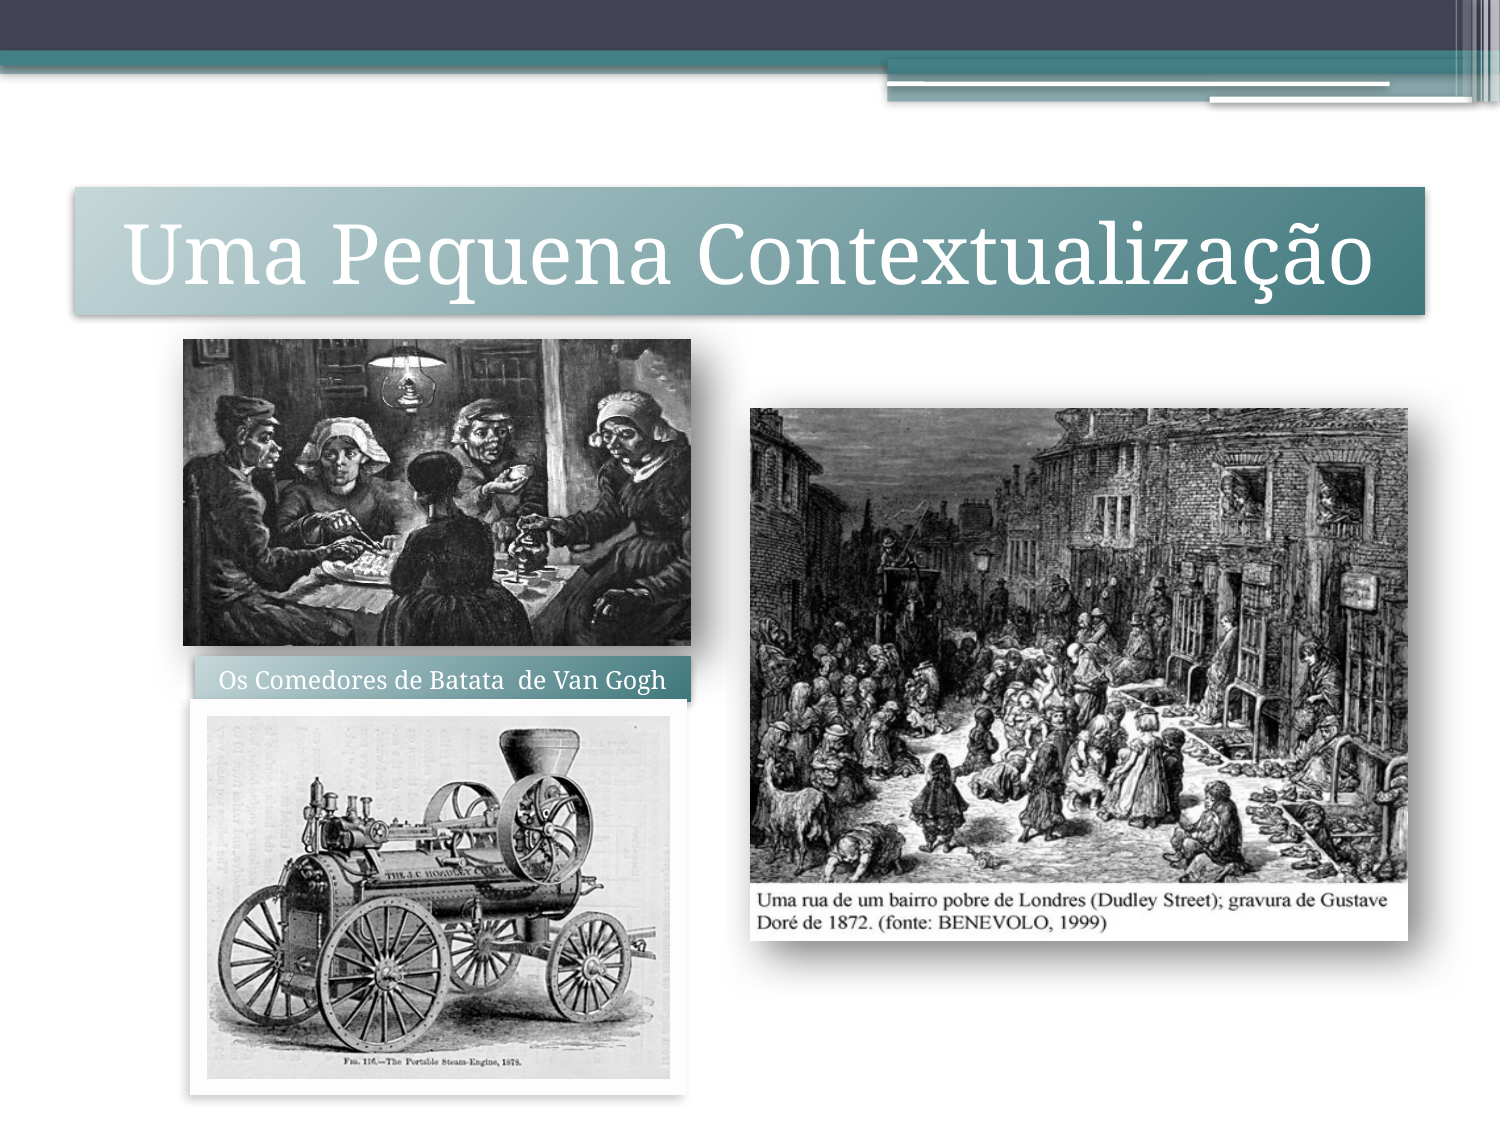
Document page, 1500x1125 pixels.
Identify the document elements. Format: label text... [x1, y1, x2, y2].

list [182, 339, 692, 646]
picture [749, 408, 1408, 941]
picture [206, 715, 671, 1079]
title Uma Pequena Contextualização [75, 187, 1425, 315]
text_box Os Comedores de Batata de Van Gogh [194, 656, 691, 702]
